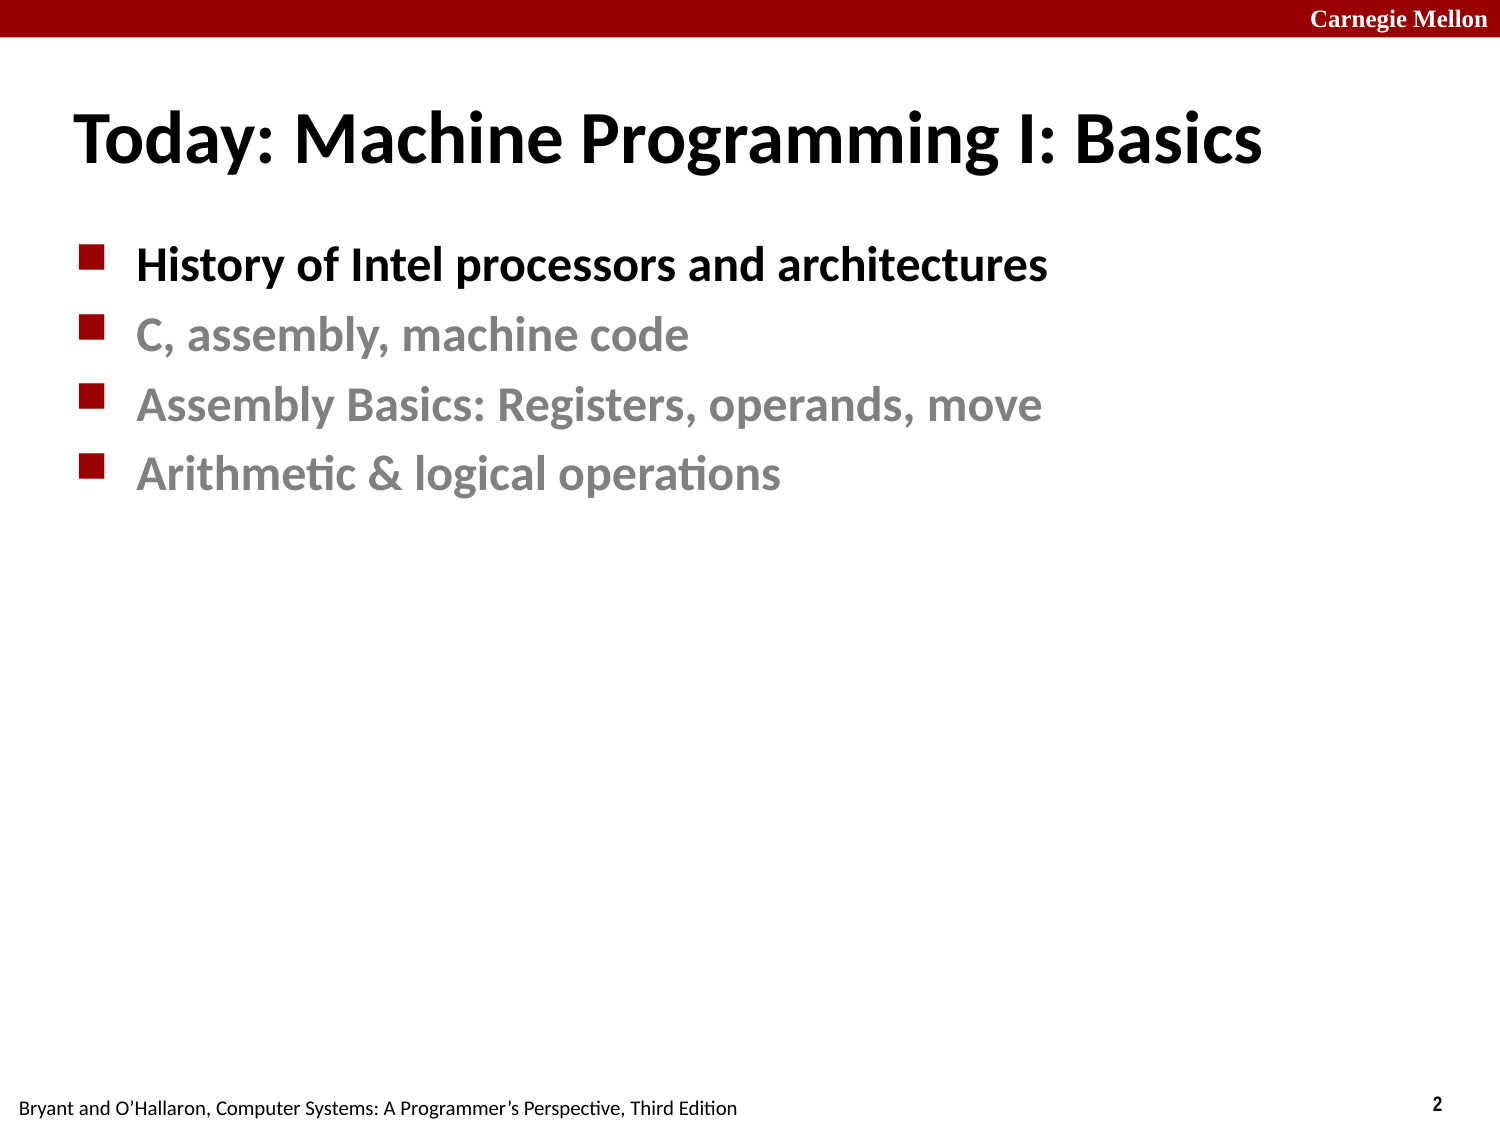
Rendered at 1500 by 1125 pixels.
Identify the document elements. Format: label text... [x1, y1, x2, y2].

title Today: Machine Programming I: Basics [58, 71, 1305, 197]
list History of Intel processors and architectures C, assembly, machine code Assembly Basics: Registers, operands, move Arithmetic & logical operations [64, 223, 1361, 1040]
